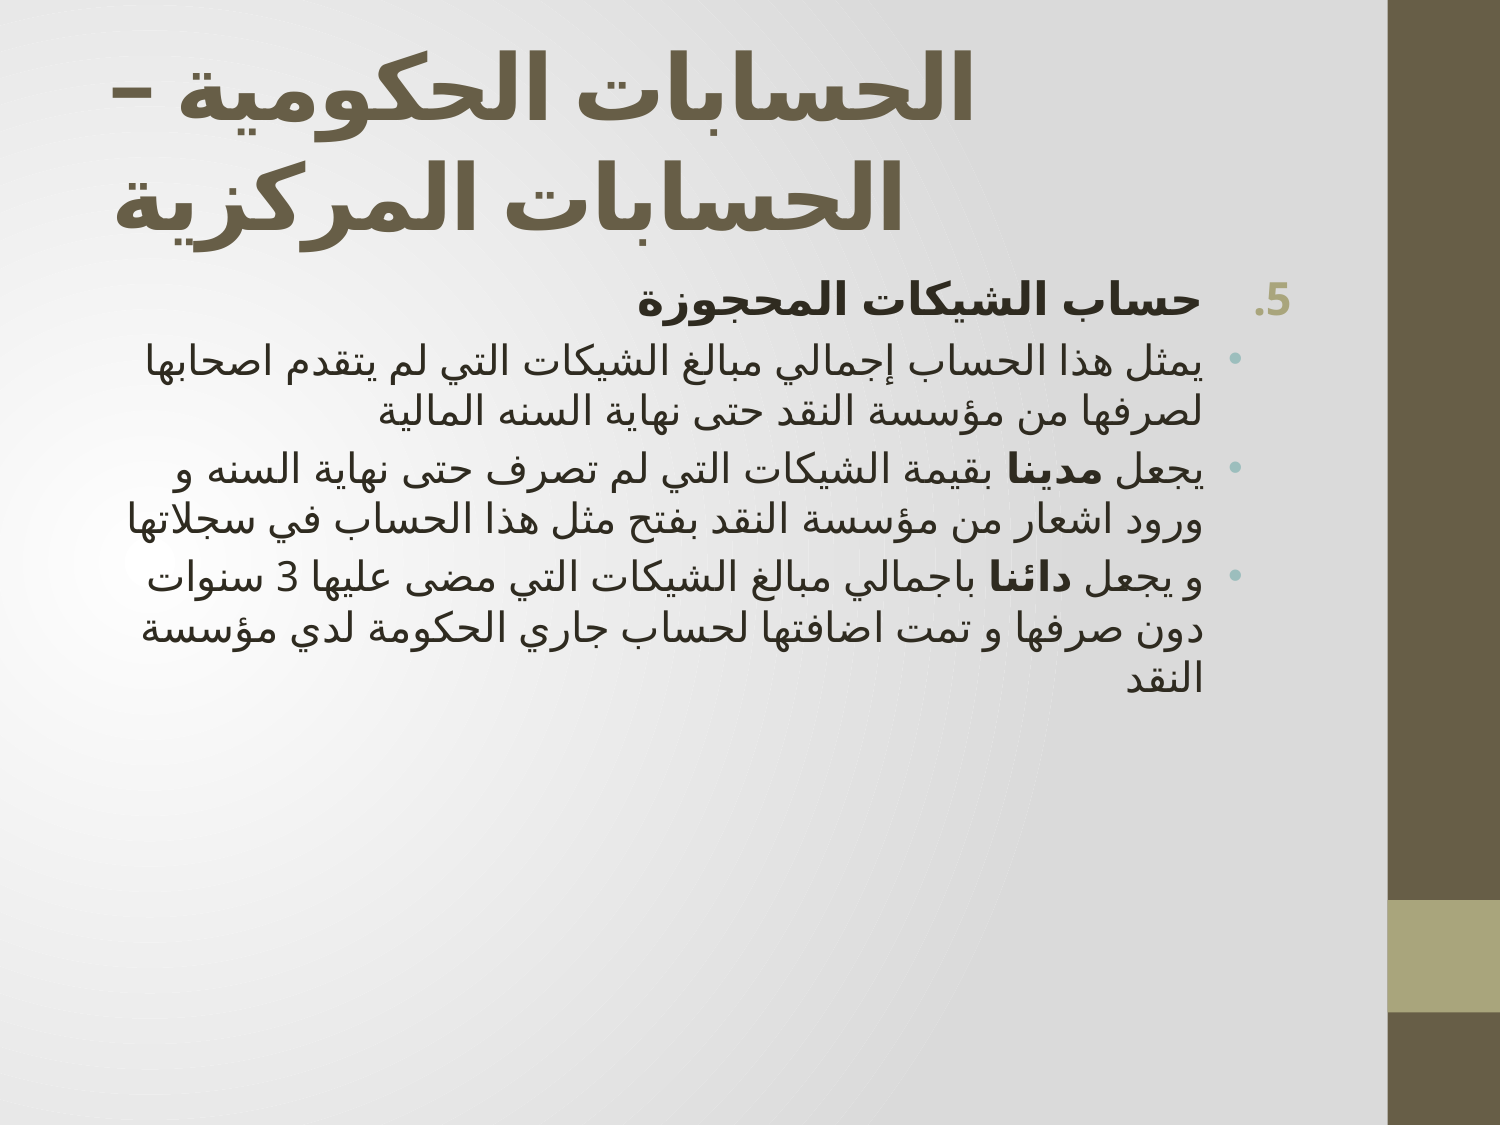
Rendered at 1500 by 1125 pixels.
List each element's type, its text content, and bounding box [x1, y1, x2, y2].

list حساب الشيكات المحجوزة يمثل هذا الحساب إجمالي مبالغ الشيكات التي لم يتقدم اصحابها لصرفها من مؤسسة النقد حتى نهاية السنه المالية يجعل مدينا بقيمة الشيكات التي لم تصرف حتى نهاية السنه و ورود اشعار من مؤسسة النقد بفتح مثل هذا الحساب في سجلاتها و يجعل دائنا باجمالي مبالغ الشيكات التي مضى عليها 3 سنوات دون صرفها و تمت اضافتها لحساب جاري الحكومة لدي مؤسسة النقد [75, 262, 1325, 1050]
title الحسابات الحكومية – الحسابات المركزية [75, 45, 1325, 233]
